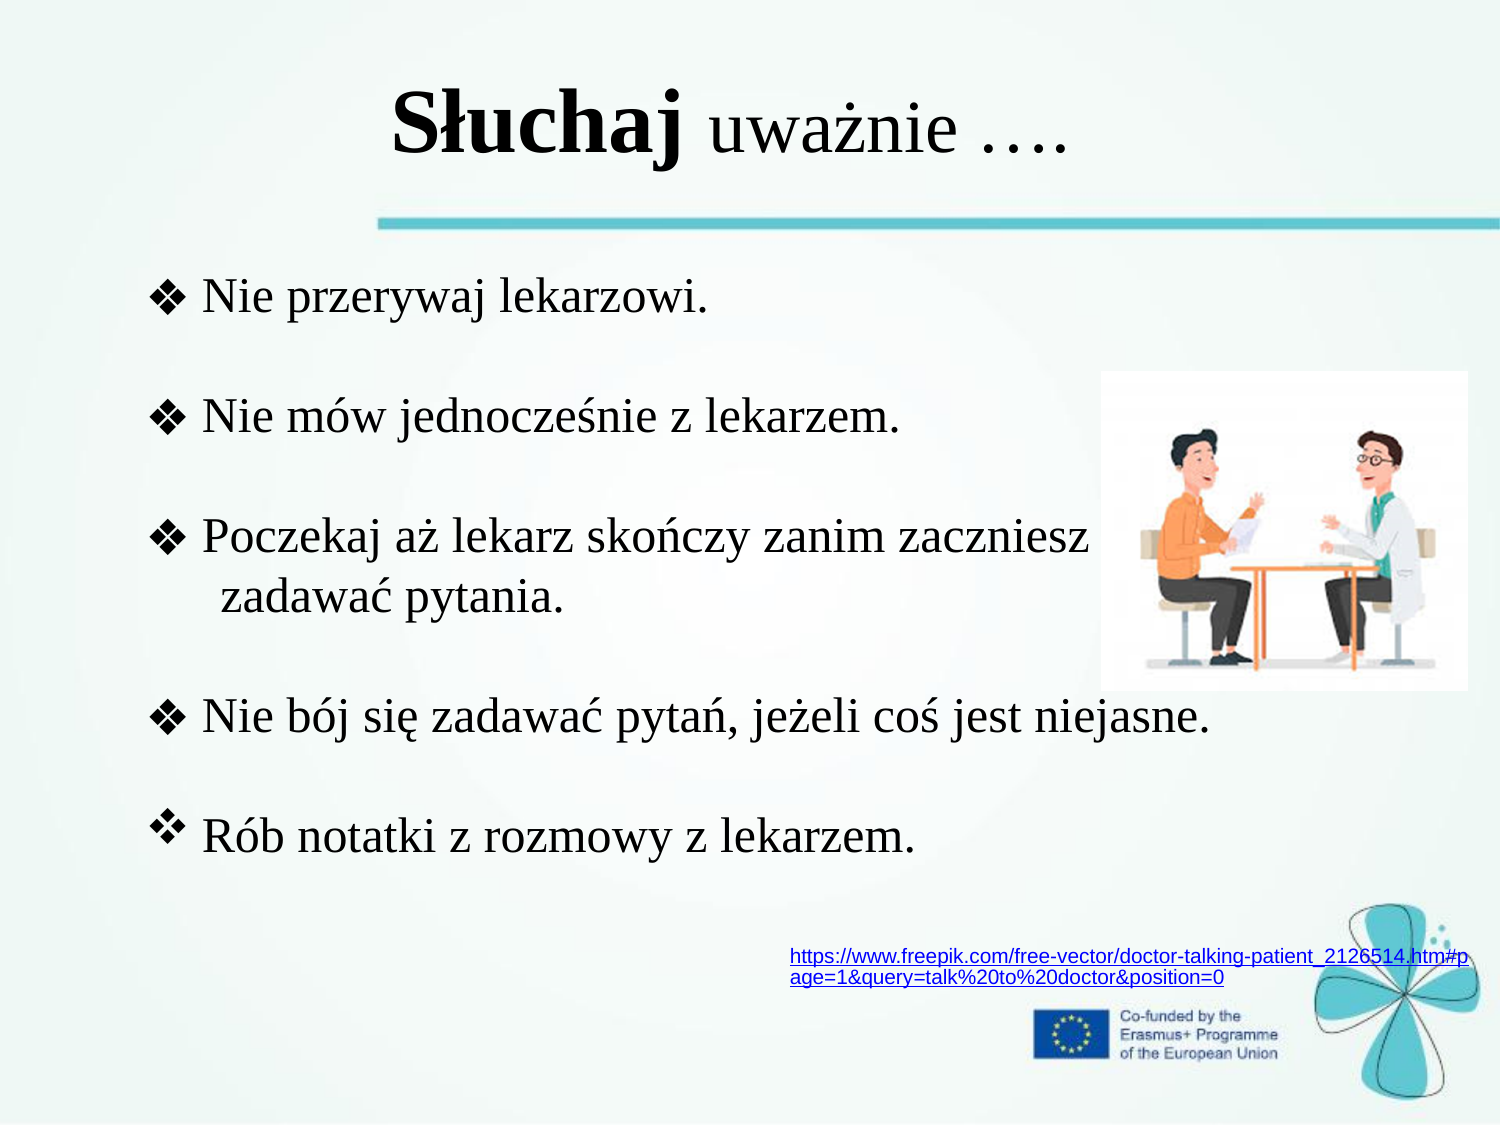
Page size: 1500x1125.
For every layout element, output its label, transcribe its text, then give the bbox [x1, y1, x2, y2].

text_box Słuchaj uważnie …. [116, 53, 1345, 178]
text_box Nie przerywaj lekarzowi. Nie mów jednocześnie z lekarzem. Poczekaj aż lekarz skończy zanim zaczniesz zadawać pytania. Nie bój się zadawać pytań, jeżeli coś jest niejasne. Rób notatki z rozmowy z lekarzem. [55, 255, 1250, 971]
picture [0, 0, 1500, 1125]
text_box https://www.freepik.com/free-vector/doctor-talking-patient_2126514.htm#page=1&query=talk%20to%20doctor&position=0 [775, 935, 1491, 975]
